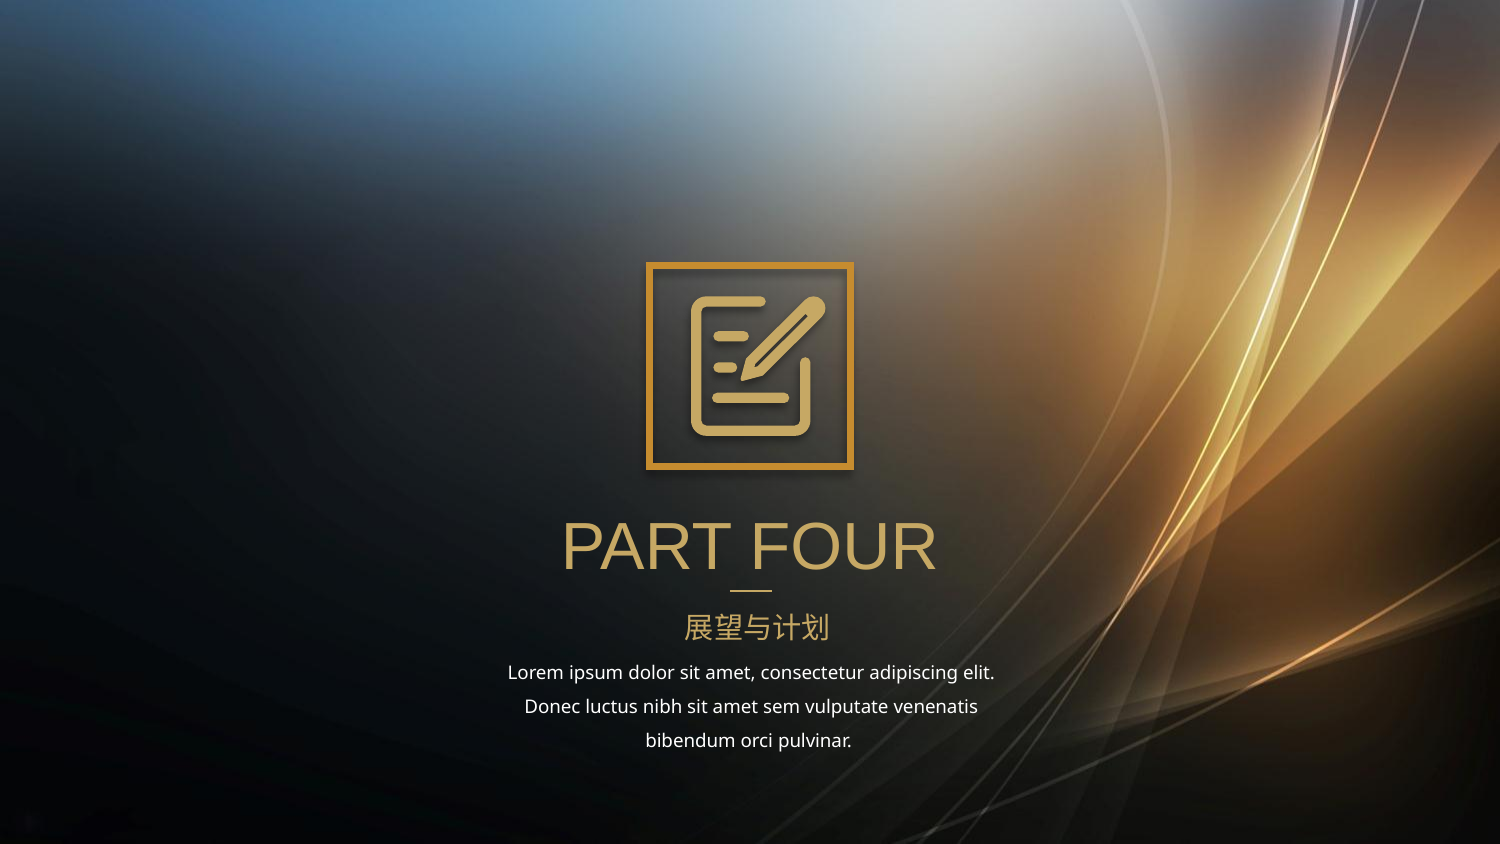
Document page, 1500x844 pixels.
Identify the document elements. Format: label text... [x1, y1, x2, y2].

text_box [648, 265, 851, 468]
text_box [691, 296, 811, 436]
text_box 展望与计划 [670, 602, 847, 642]
picture [0, 0, 1500, 844]
text_box PART FOUR [546, 495, 954, 590]
text_box Lorem ipsum dolor sit amet, consectetur adipiscing elit. Donec luctus nibh sit amet sem vulputate venenatis bibendum orci pulvinar. [463, 642, 1039, 759]
text_box [740, 296, 826, 381]
